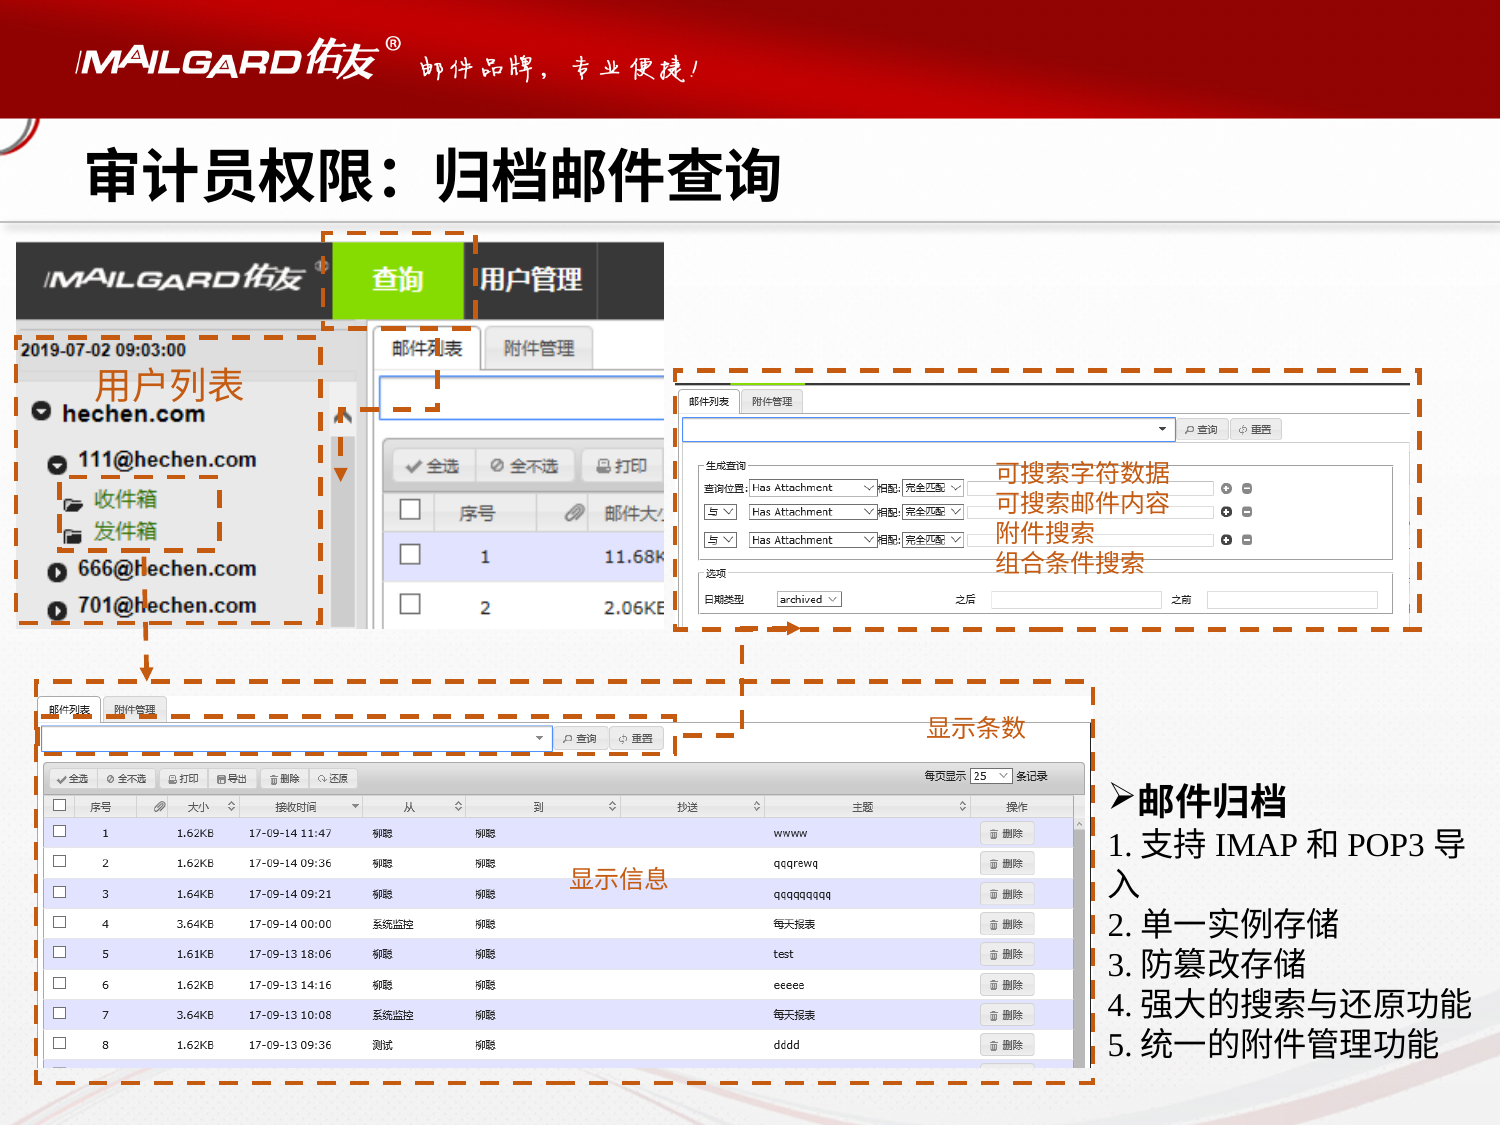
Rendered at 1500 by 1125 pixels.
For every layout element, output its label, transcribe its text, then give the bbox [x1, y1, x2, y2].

text_box [322, 232, 477, 241]
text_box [143, 556, 147, 682]
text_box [316, 361, 462, 459]
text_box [682, 628, 801, 736]
text_box [674, 369, 1421, 631]
text_box 邮件归档 1.支持IMAP和POP3导入 2.单一实例存储 3.防篡改存储 4.强大的搜索与还原功能 5.统一的附件管理功能 [1092, 771, 1492, 1071]
text_box 审计员权限：归档邮件查询 [68, 131, 899, 217]
text_box [35, 680, 1094, 1084]
picture [0, 0, 1500, 221]
picture [0, 223, 1500, 1125]
